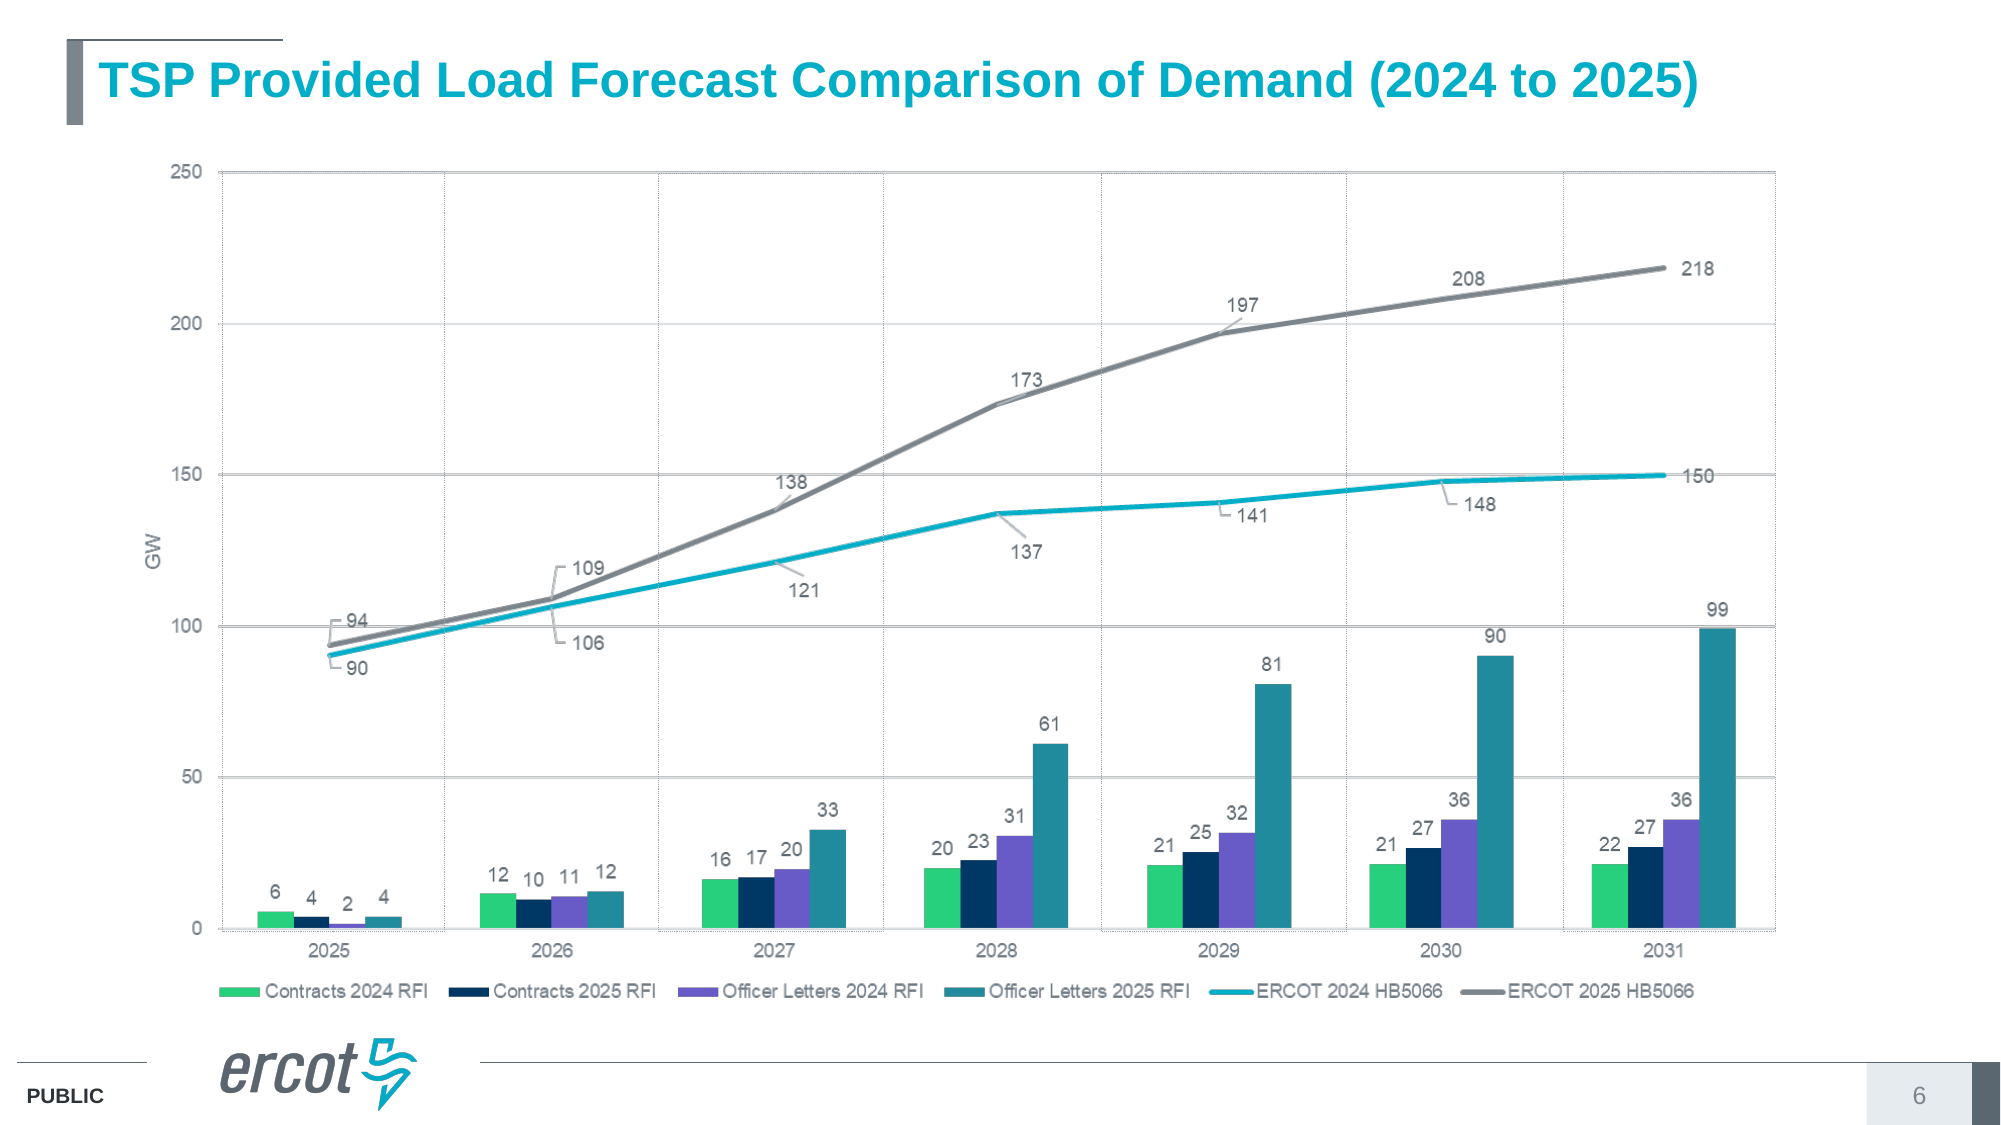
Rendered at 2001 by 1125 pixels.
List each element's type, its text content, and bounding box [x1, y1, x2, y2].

picture [113, 149, 1798, 1022]
picture [215, 1032, 421, 1117]
title TSP Provided Load Forecast Comparison of Demand (2024 to 2025) [83, 39, 1934, 125]
slide_number 6 [1866, 1076, 1973, 1113]
